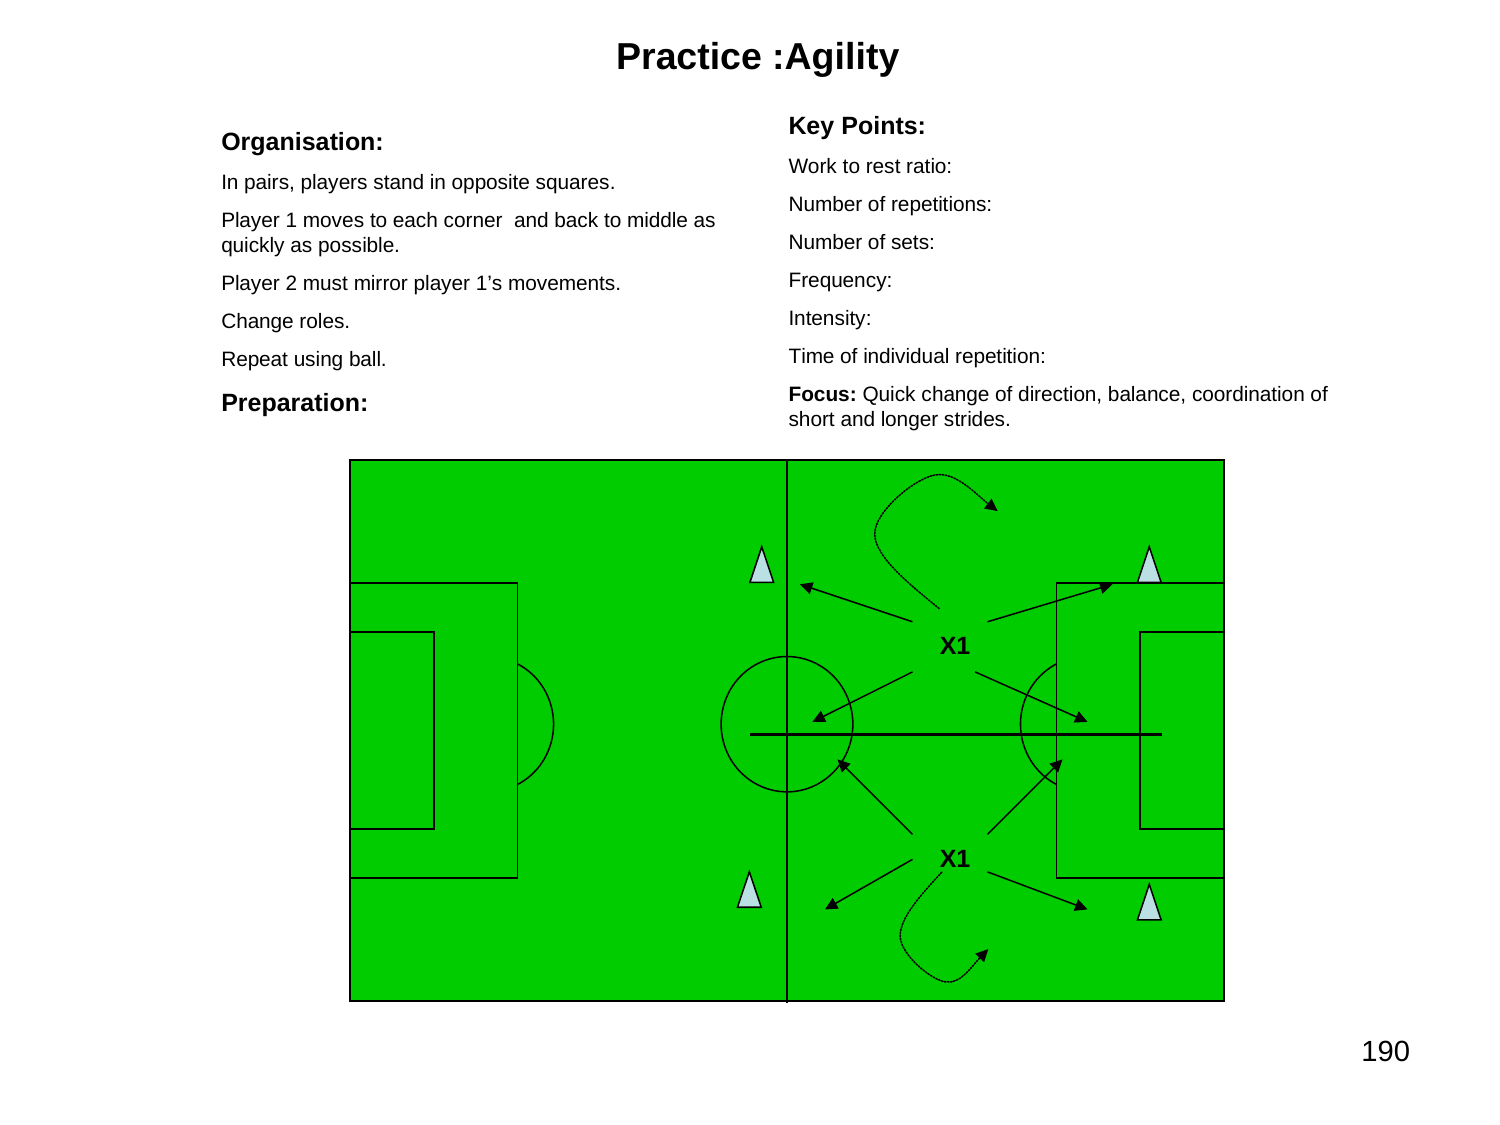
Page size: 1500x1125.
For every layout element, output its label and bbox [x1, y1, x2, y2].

text_box [1074, 1024, 1425, 1103]
text_box [206, 24, 1388, 1003]
